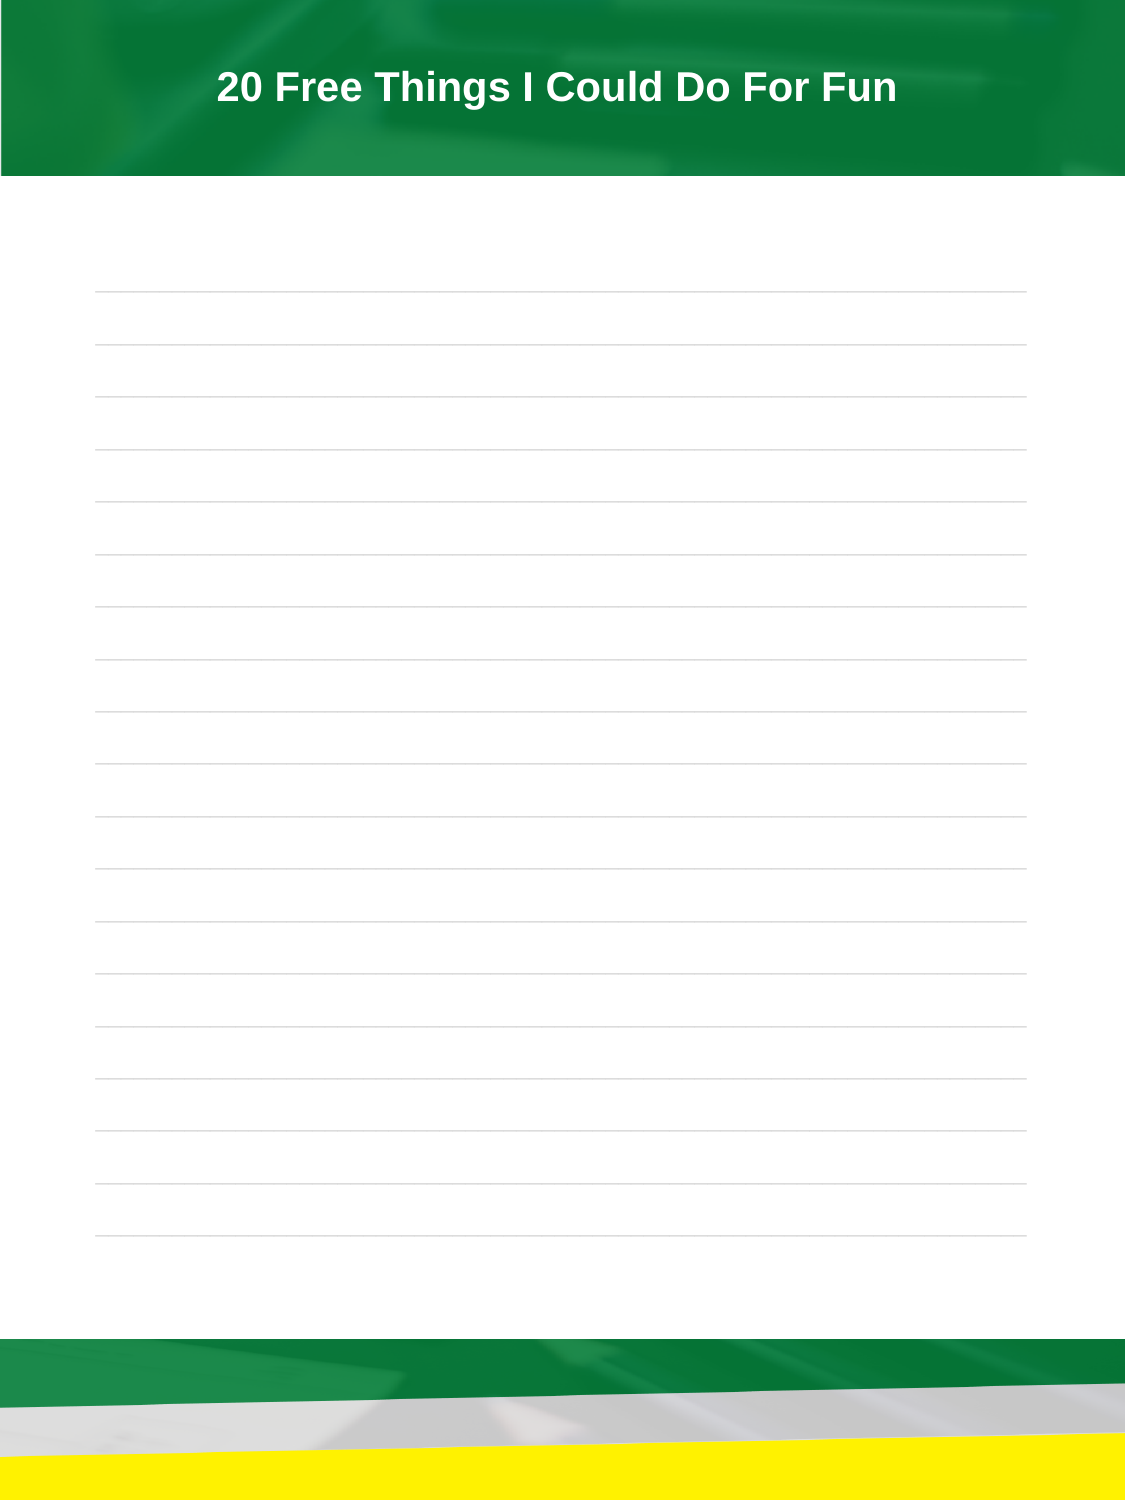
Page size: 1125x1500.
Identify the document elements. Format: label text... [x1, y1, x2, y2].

picture [0, 0, 1125, 176]
text_box _________________________________________________________________________ _________________________________________________________________________ _________________________________________________________________________ _________________________________________________________________________ _________________________________________________________________________ _________________________________________________________________________ _________________________________________________________________________ _________________________________________________________________________ _________________________________________________________________________ _________________________________________________________________________ _________________________________________________________________________ _________________________________________________________________________ _________________________________________________________________________ _________________________________________________________________________ _________________________________________________________________________ _________________________________________________________________________ _________________________________________________________________________ _________________________________________________________________________ _________________________________________________________________________ [80, 258, 1045, 1245]
picture [0, 1339, 1125, 1500]
